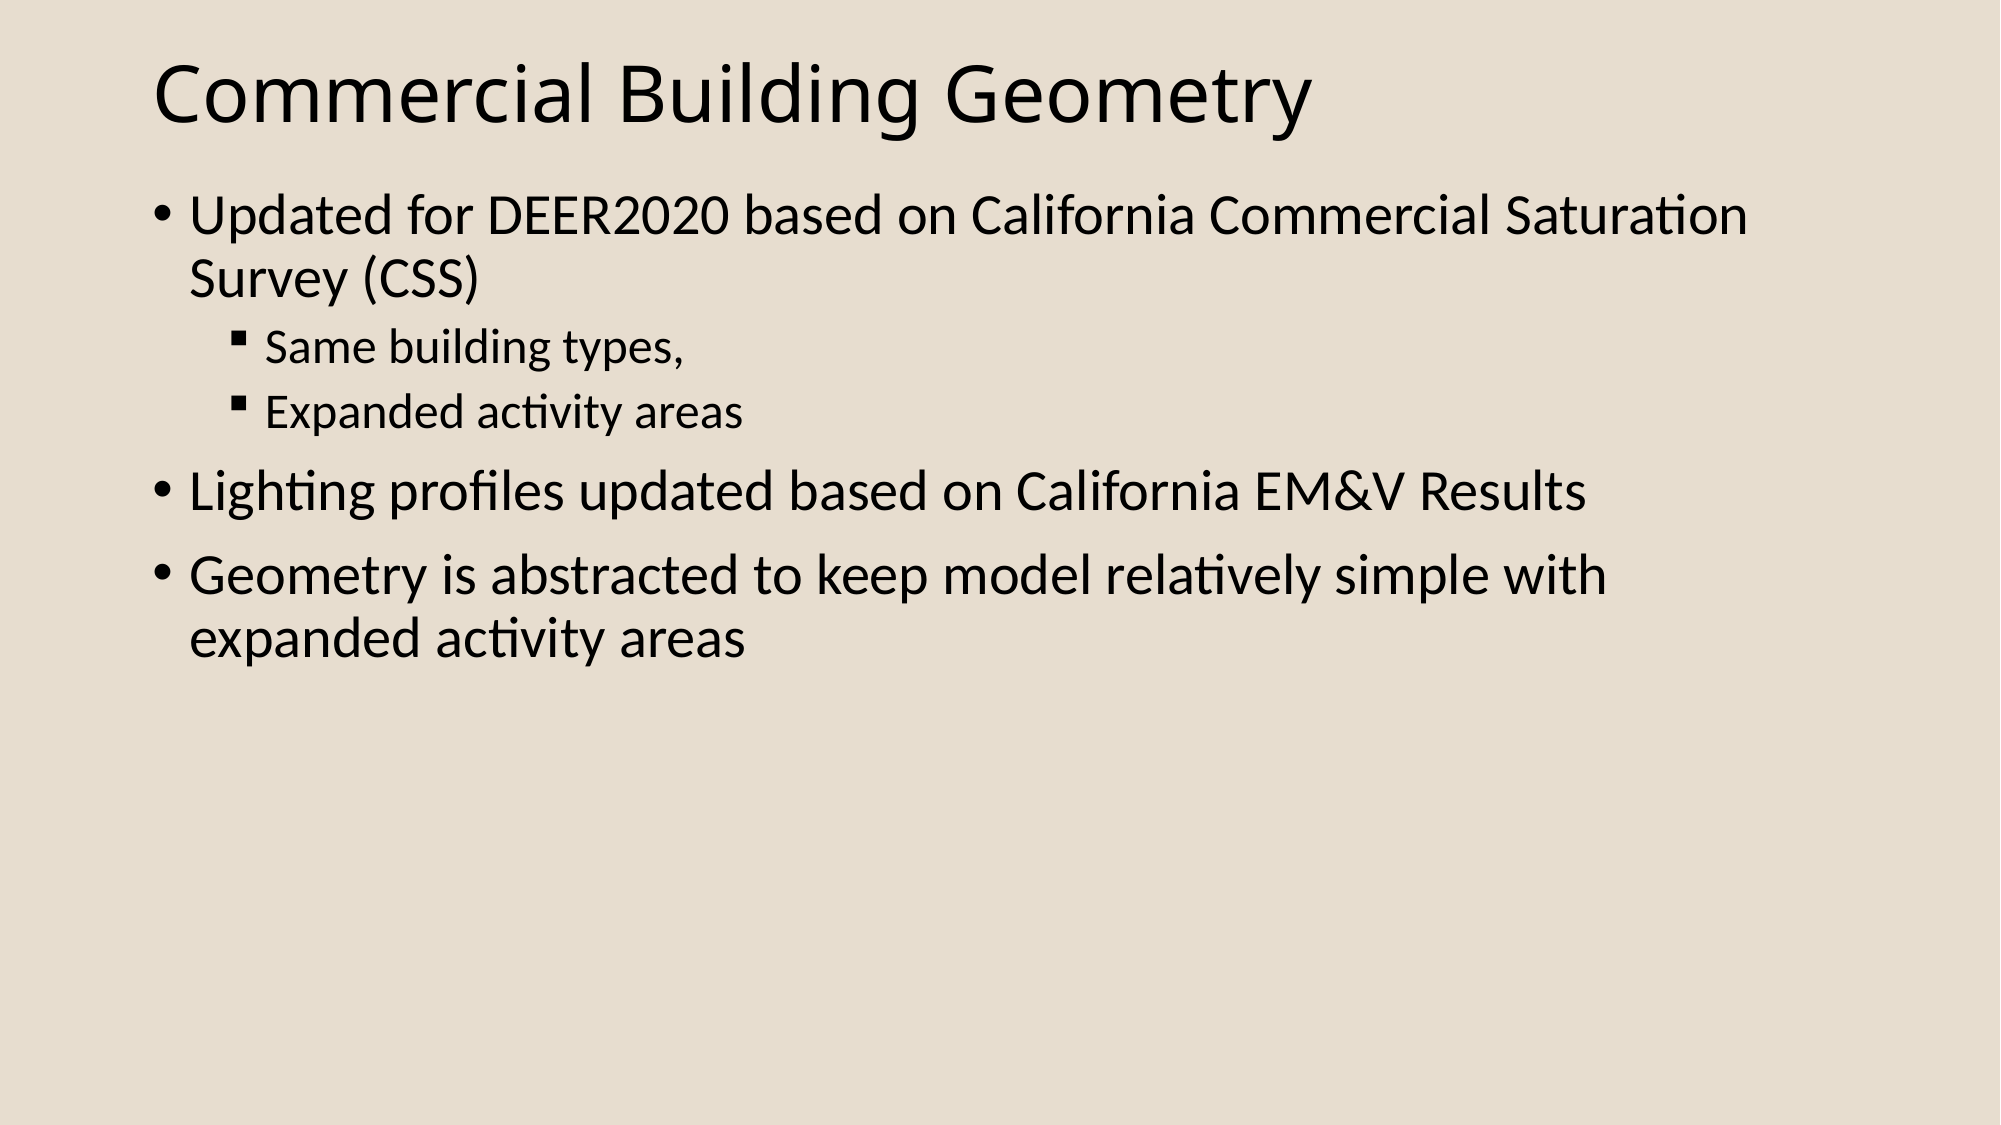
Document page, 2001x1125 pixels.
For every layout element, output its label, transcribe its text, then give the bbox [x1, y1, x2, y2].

title Commercial Building Geometry [137, 37, 1863, 150]
list Updated for DEER2020 based on California Commercial Saturation Survey (CSS) Same building types, Expanded activity areas Lighting profiles updated based on California EM&V Results Geometry is abstracted to keep model relatively simple with expanded activity areas [137, 177, 1863, 1085]
